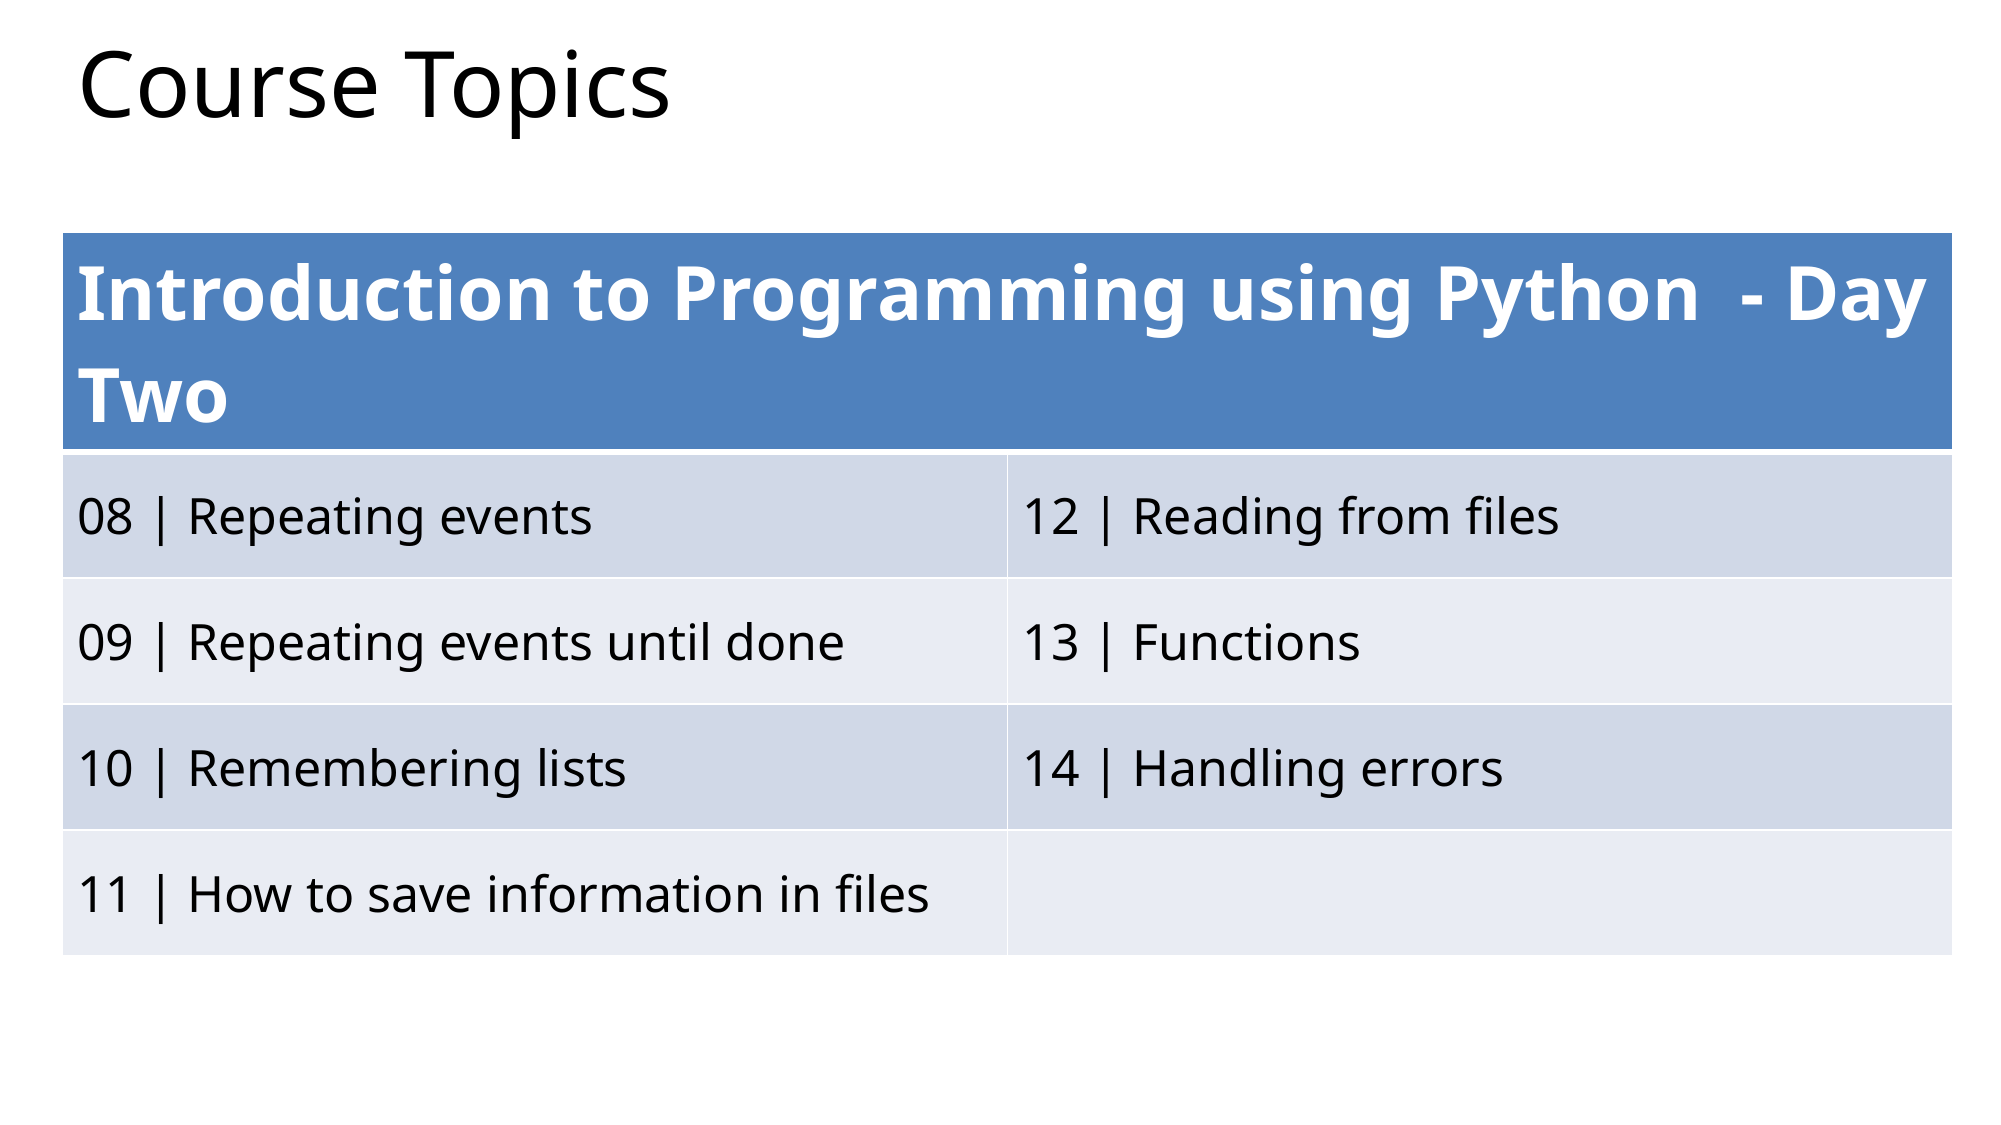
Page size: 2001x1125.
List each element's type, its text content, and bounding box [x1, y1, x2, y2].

table_cell 13 | Functions [1008, 579, 1952, 703]
title Course Topics [62, 29, 1953, 205]
table_cell 10 | Remembering lists [63, 705, 1007, 829]
table_cell [1008, 831, 1952, 955]
table_cell 14 | Handling errors [1008, 705, 1952, 829]
table_cell 12 | Reading from files [1008, 455, 1952, 577]
table_header Introduction to Programming using Python - Day Two [63, 233, 1952, 449]
table_cell 09 | Repeating events until done [63, 579, 1007, 703]
table_cell 08 | Repeating events [63, 455, 1007, 577]
table_cell 11 | How to save information in files [63, 831, 1007, 955]
